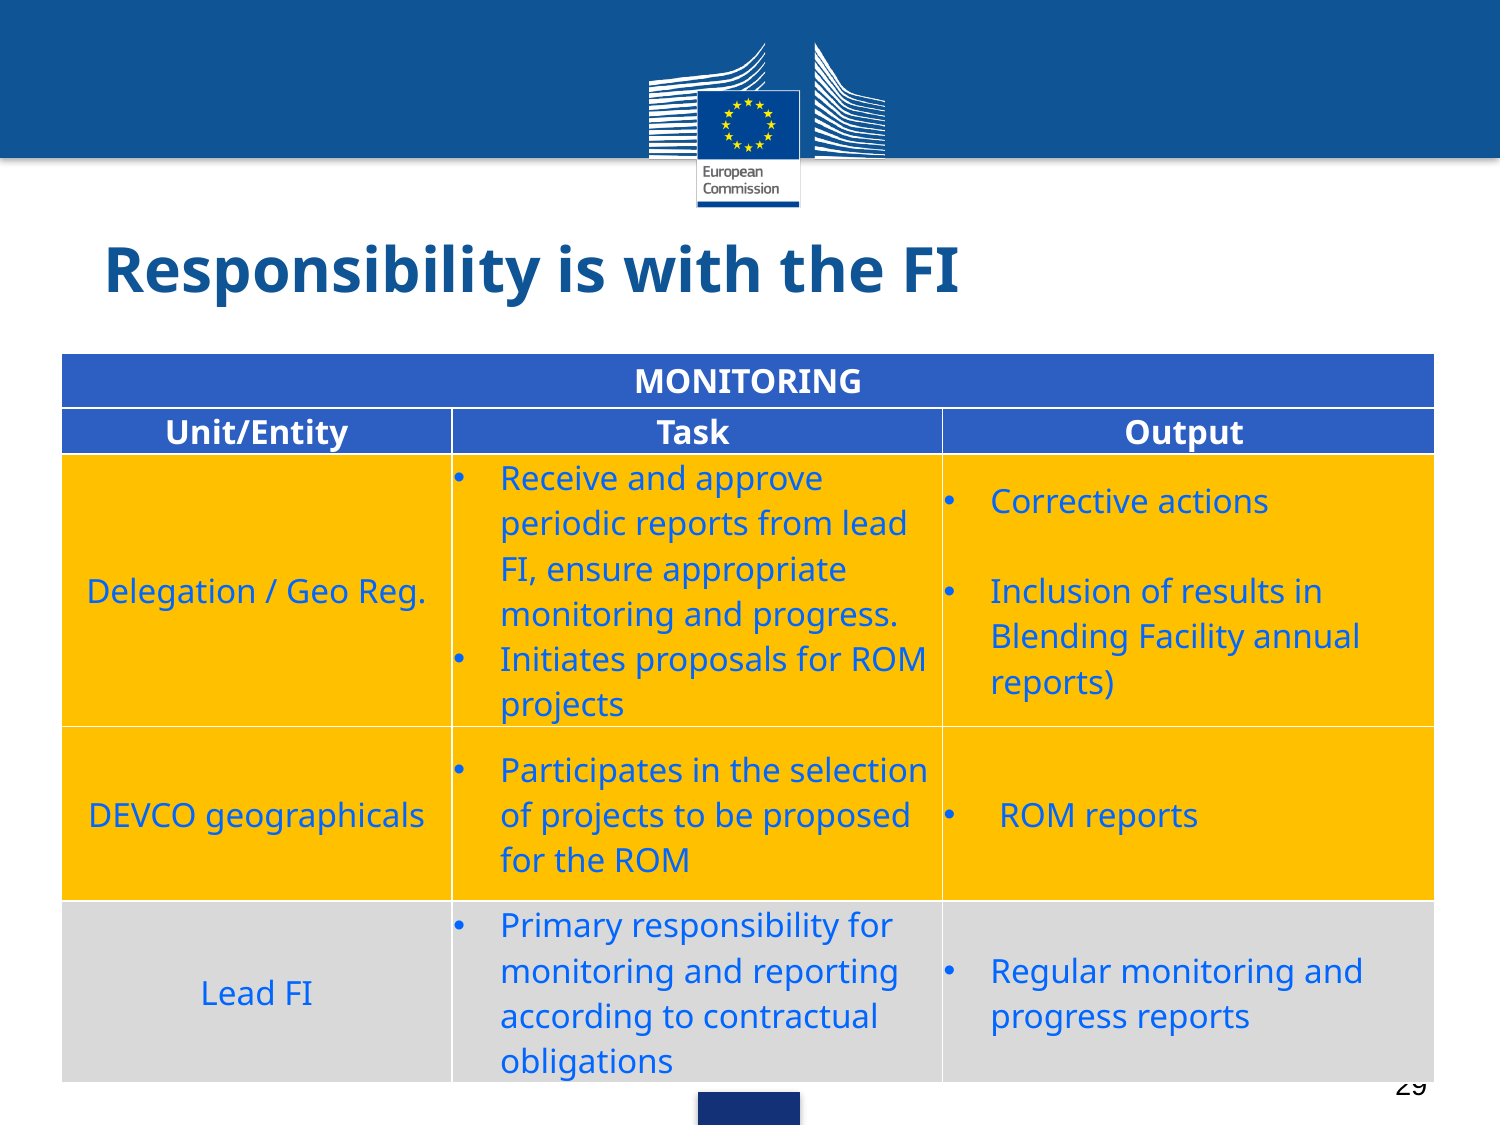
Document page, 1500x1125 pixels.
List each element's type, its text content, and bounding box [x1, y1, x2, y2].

table_cell Unit/Entity [62, 409, 451, 453]
picture [649, 42, 885, 190]
table_cell Primary responsibility for monitoring and reporting according to contractual obligations [453, 902, 942, 1082]
table_cell ROM reports [943, 727, 1434, 900]
table_header MONITORING [62, 354, 1434, 407]
table_cell Lead FI [62, 902, 451, 1082]
table_cell DEVCO geographicals [62, 727, 451, 900]
table_cell Delegation / Geo Reg. [62, 455, 451, 726]
table_cell Participates in the selection of projects to be proposed for the ROM [453, 727, 942, 900]
slide_number 29 [1316, 1058, 1443, 1102]
table_cell Receive and approve periodic reports from lead FI, ensure appropriate monitoring and progress. Initiates proposals for ROM projects [453, 455, 942, 726]
table_cell Corrective actions Inclusion of results in Blending Facility annual reports) [943, 455, 1434, 726]
table_cell Regular monitoring and progress reports [943, 902, 1434, 1082]
table_cell Output [943, 409, 1434, 453]
title Responsibility is with the FI [29, 190, 1483, 345]
table_cell Task [453, 409, 942, 453]
